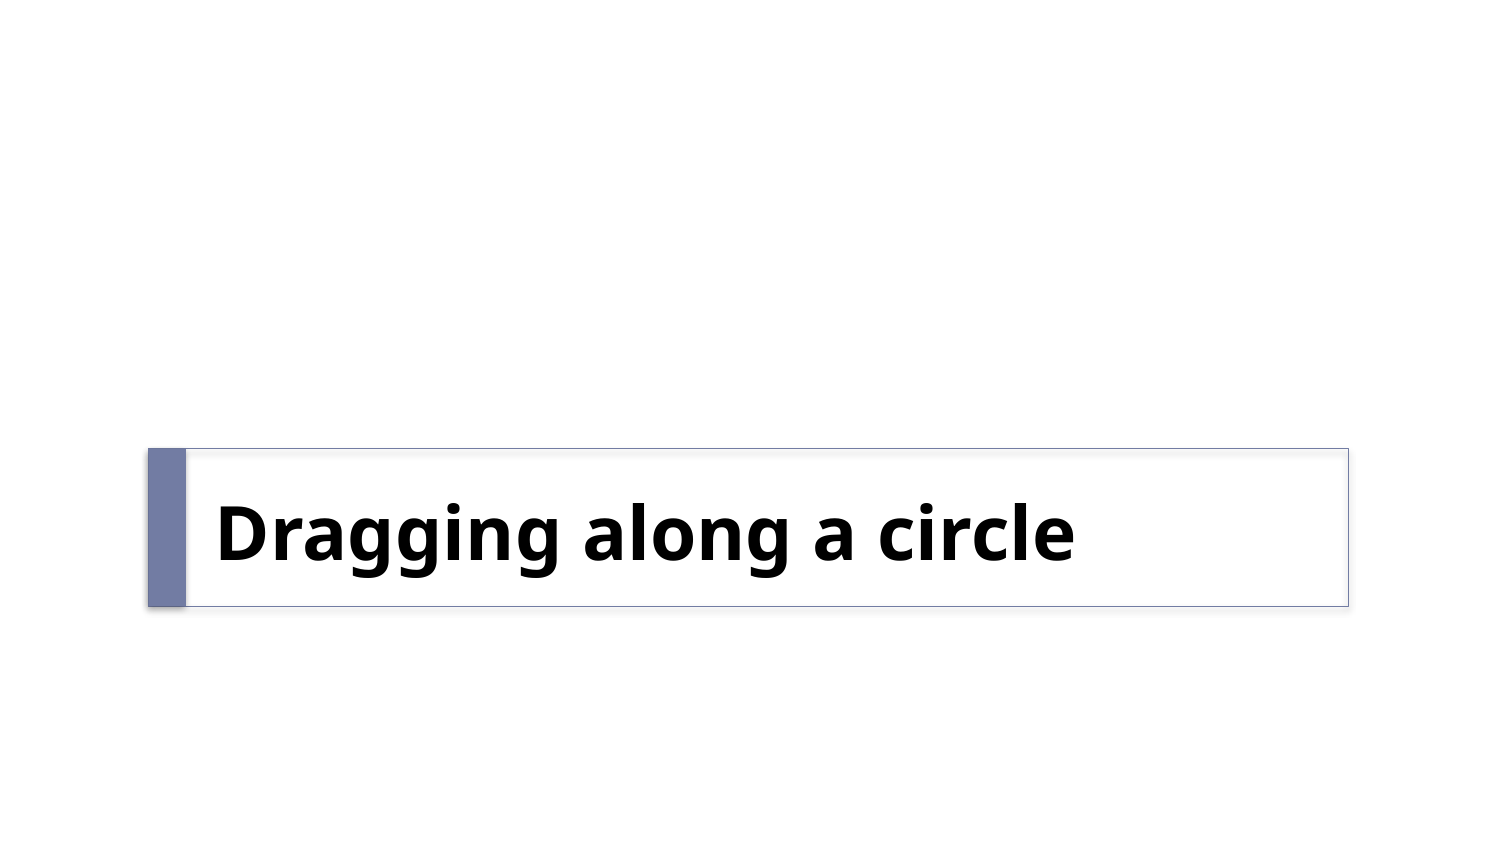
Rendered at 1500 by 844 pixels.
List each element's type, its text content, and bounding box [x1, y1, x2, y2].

title Dragging along a circle [200, 478, 1325, 600]
